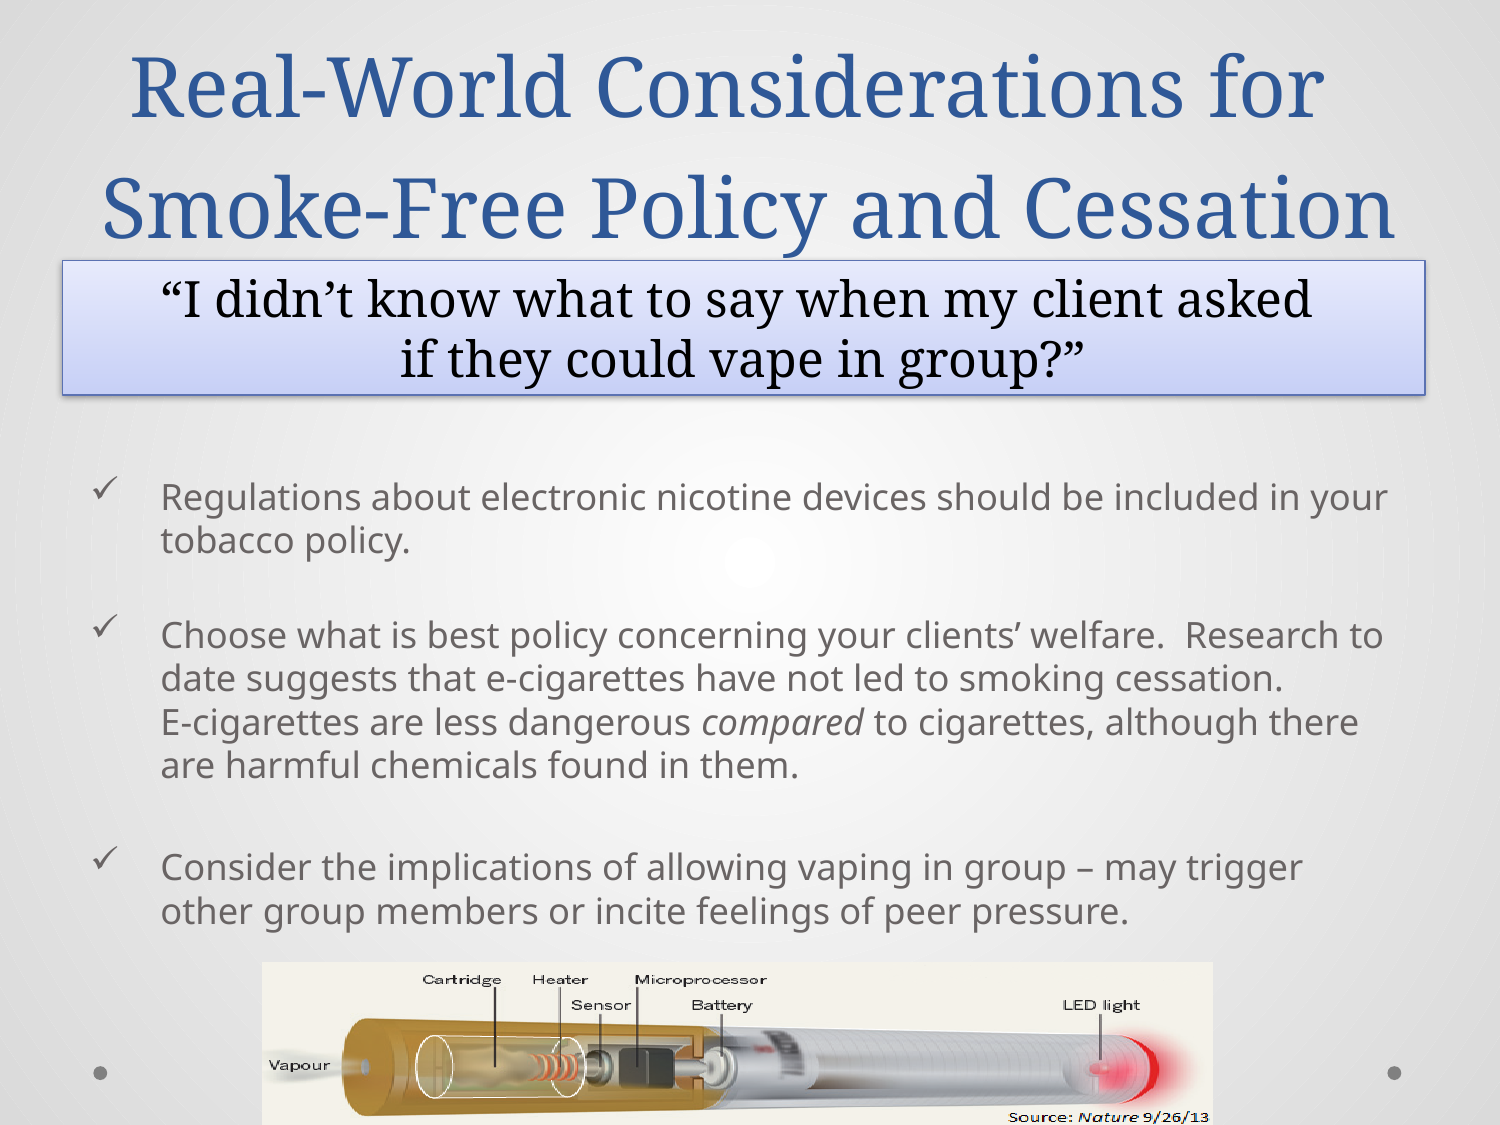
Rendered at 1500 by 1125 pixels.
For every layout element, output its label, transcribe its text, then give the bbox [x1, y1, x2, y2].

text_box “I didn’t know what to say when my client asked if they could vape in group?” [62, 260, 1426, 396]
text_box Regulations about electronic nicotine devices should be included in your tobacco policy. Choose what is best policy concerning your clients’ welfare. Research to date suggests that e-cigarettes have not led to smoking cessation. E-cigarettes are less dangerous compared to cigarettes, although there are harmful chemicals found in them. Consider the implications of allowing vaping in group – may trigger other group members or incite feelings of peer pressure. [74, 412, 1413, 950]
picture [262, 962, 1213, 1125]
title Real-World Considerations for Smoke-Free Policy and Cessation [75, 0, 1425, 259]
